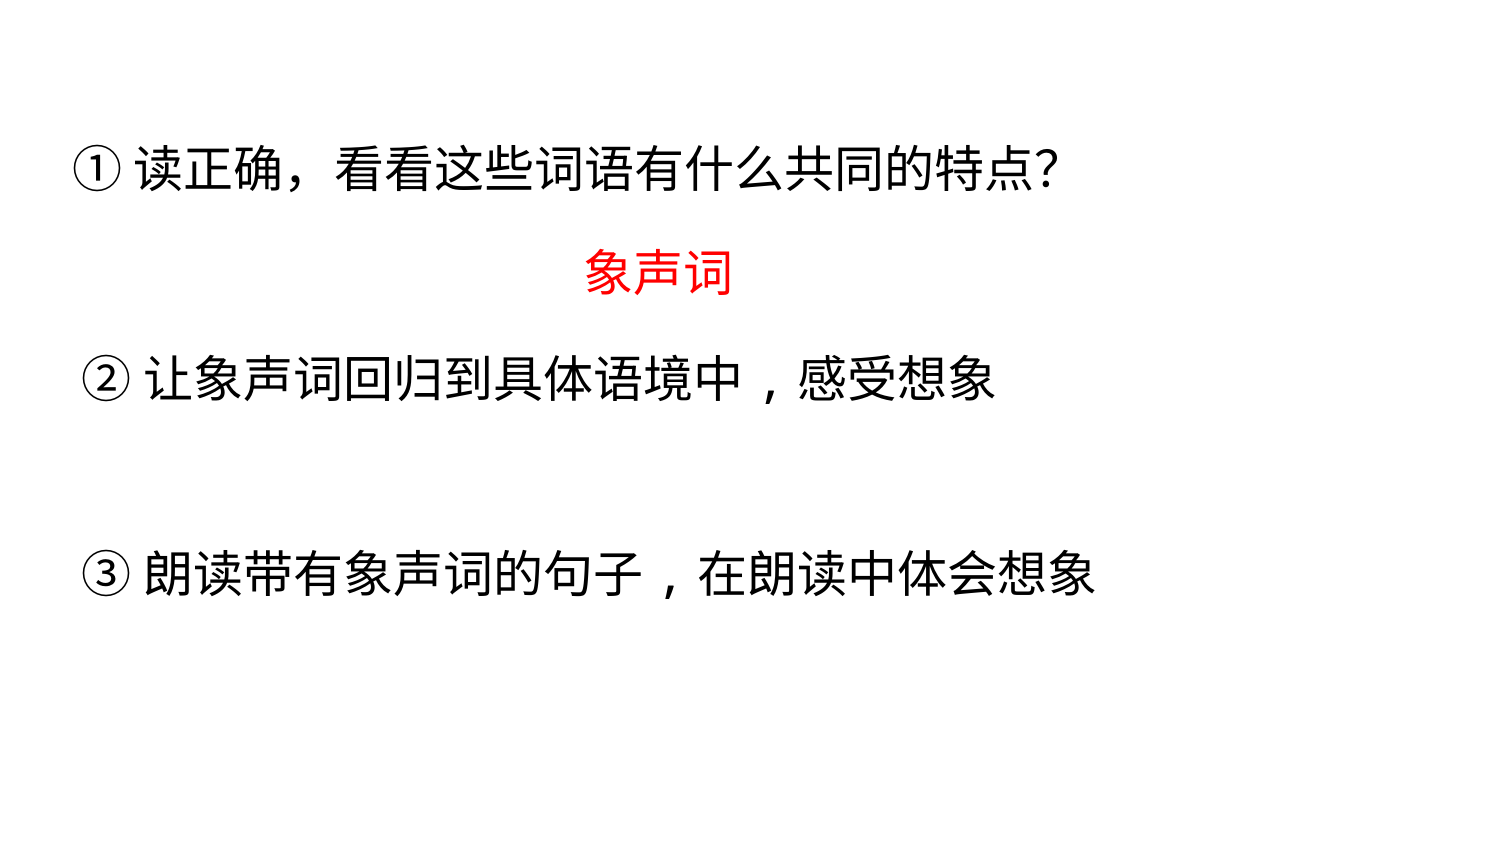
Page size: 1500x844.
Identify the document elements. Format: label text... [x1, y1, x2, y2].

text_box ②让象声词回归到具体语境中,感受想象 [69, 342, 1387, 414]
text_box 象声词 [572, 235, 746, 307]
text_box ③朗读带有象声词的句子,在朗读中体会想象 [69, 537, 1491, 609]
text_box ①读正确，看看这些词语有什么共同的特点？ [60, 131, 1500, 204]
